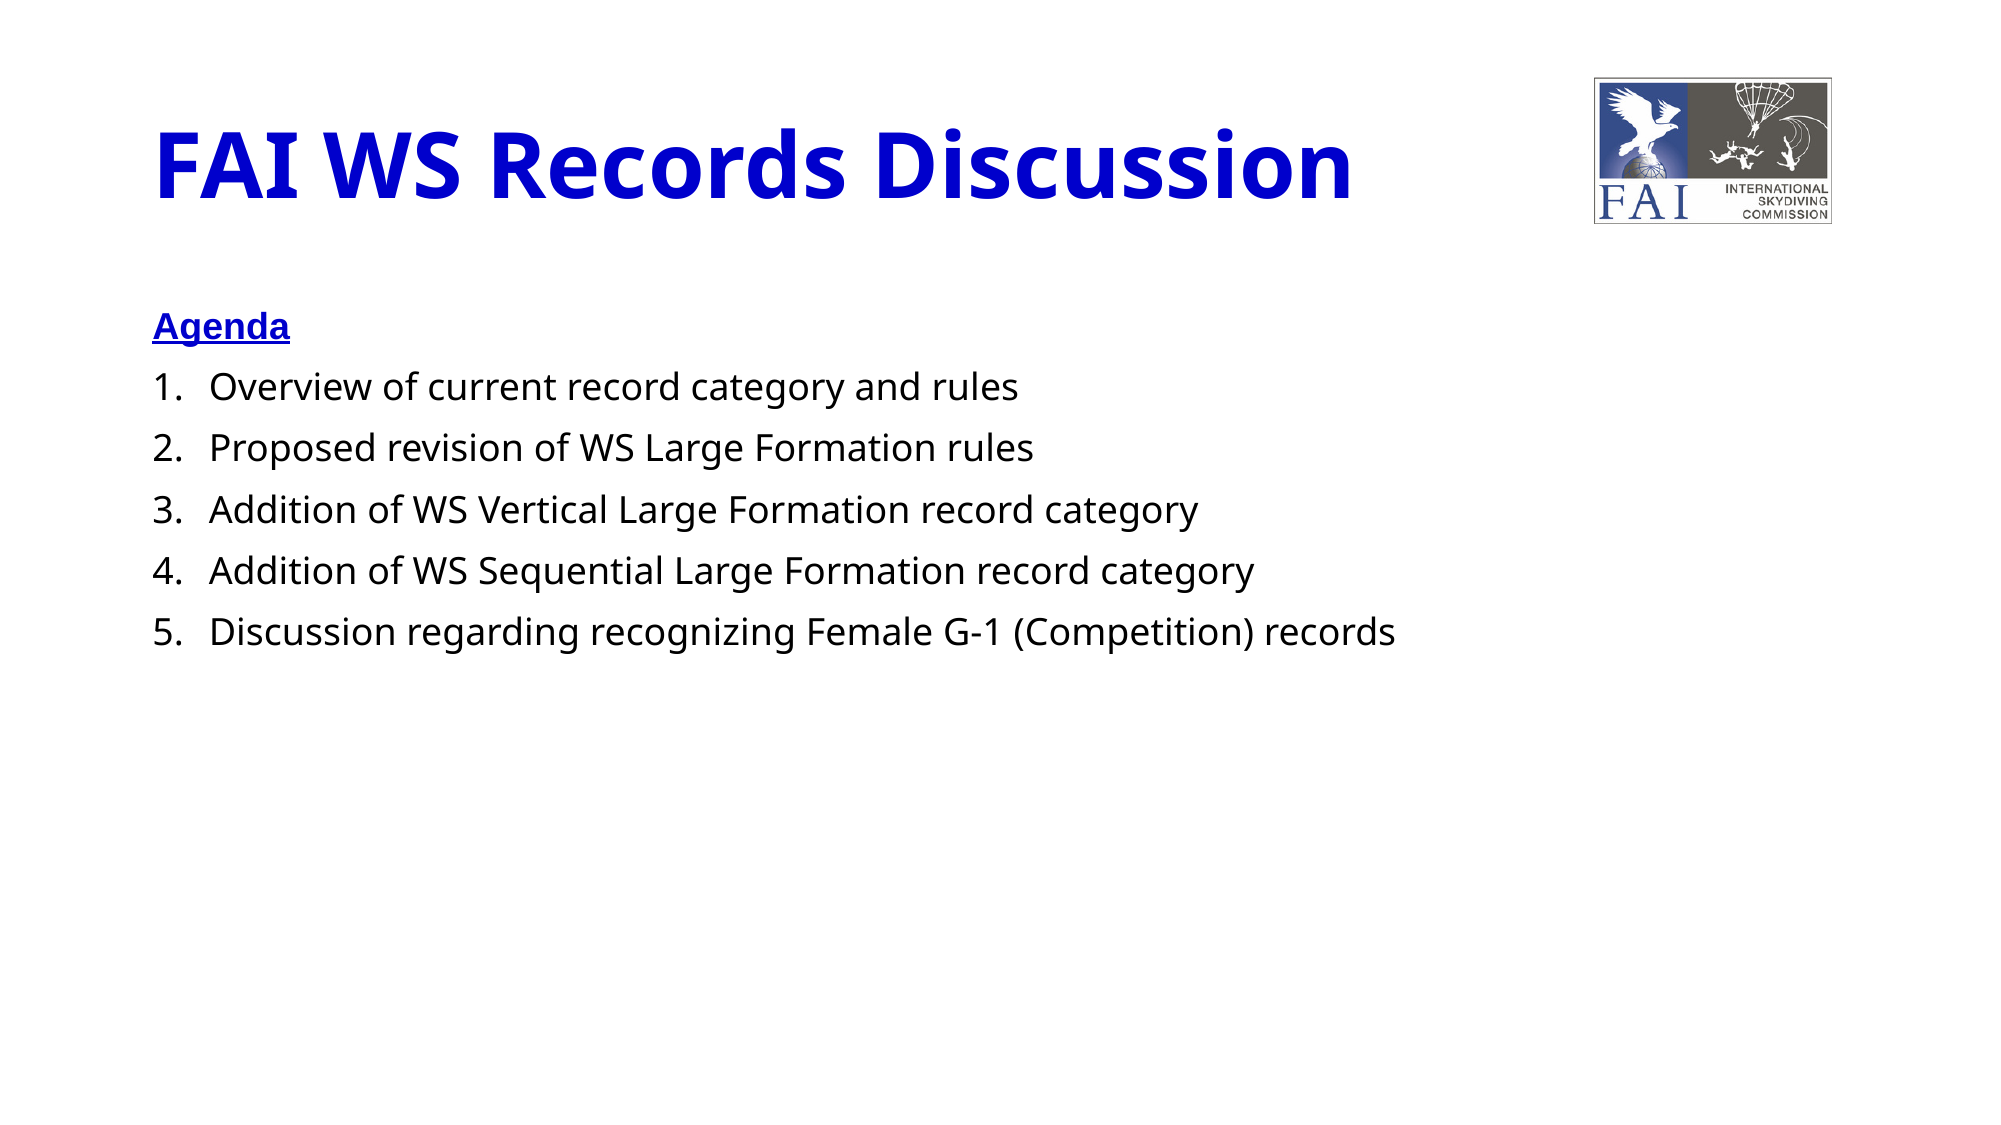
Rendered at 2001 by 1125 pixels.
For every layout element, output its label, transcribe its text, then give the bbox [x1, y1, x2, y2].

title FAI WS Records Discussion [137, 59, 1863, 278]
picture [1594, 77, 1832, 224]
list Agenda Overview of current record category and rules Proposed revision of WS Large Formation rules Addition of WS Vertical Large Formation record category Addition of WS Sequential Large Formation record category Discussion regarding recognizing Female G-1 (Competition) records [137, 299, 1930, 738]
